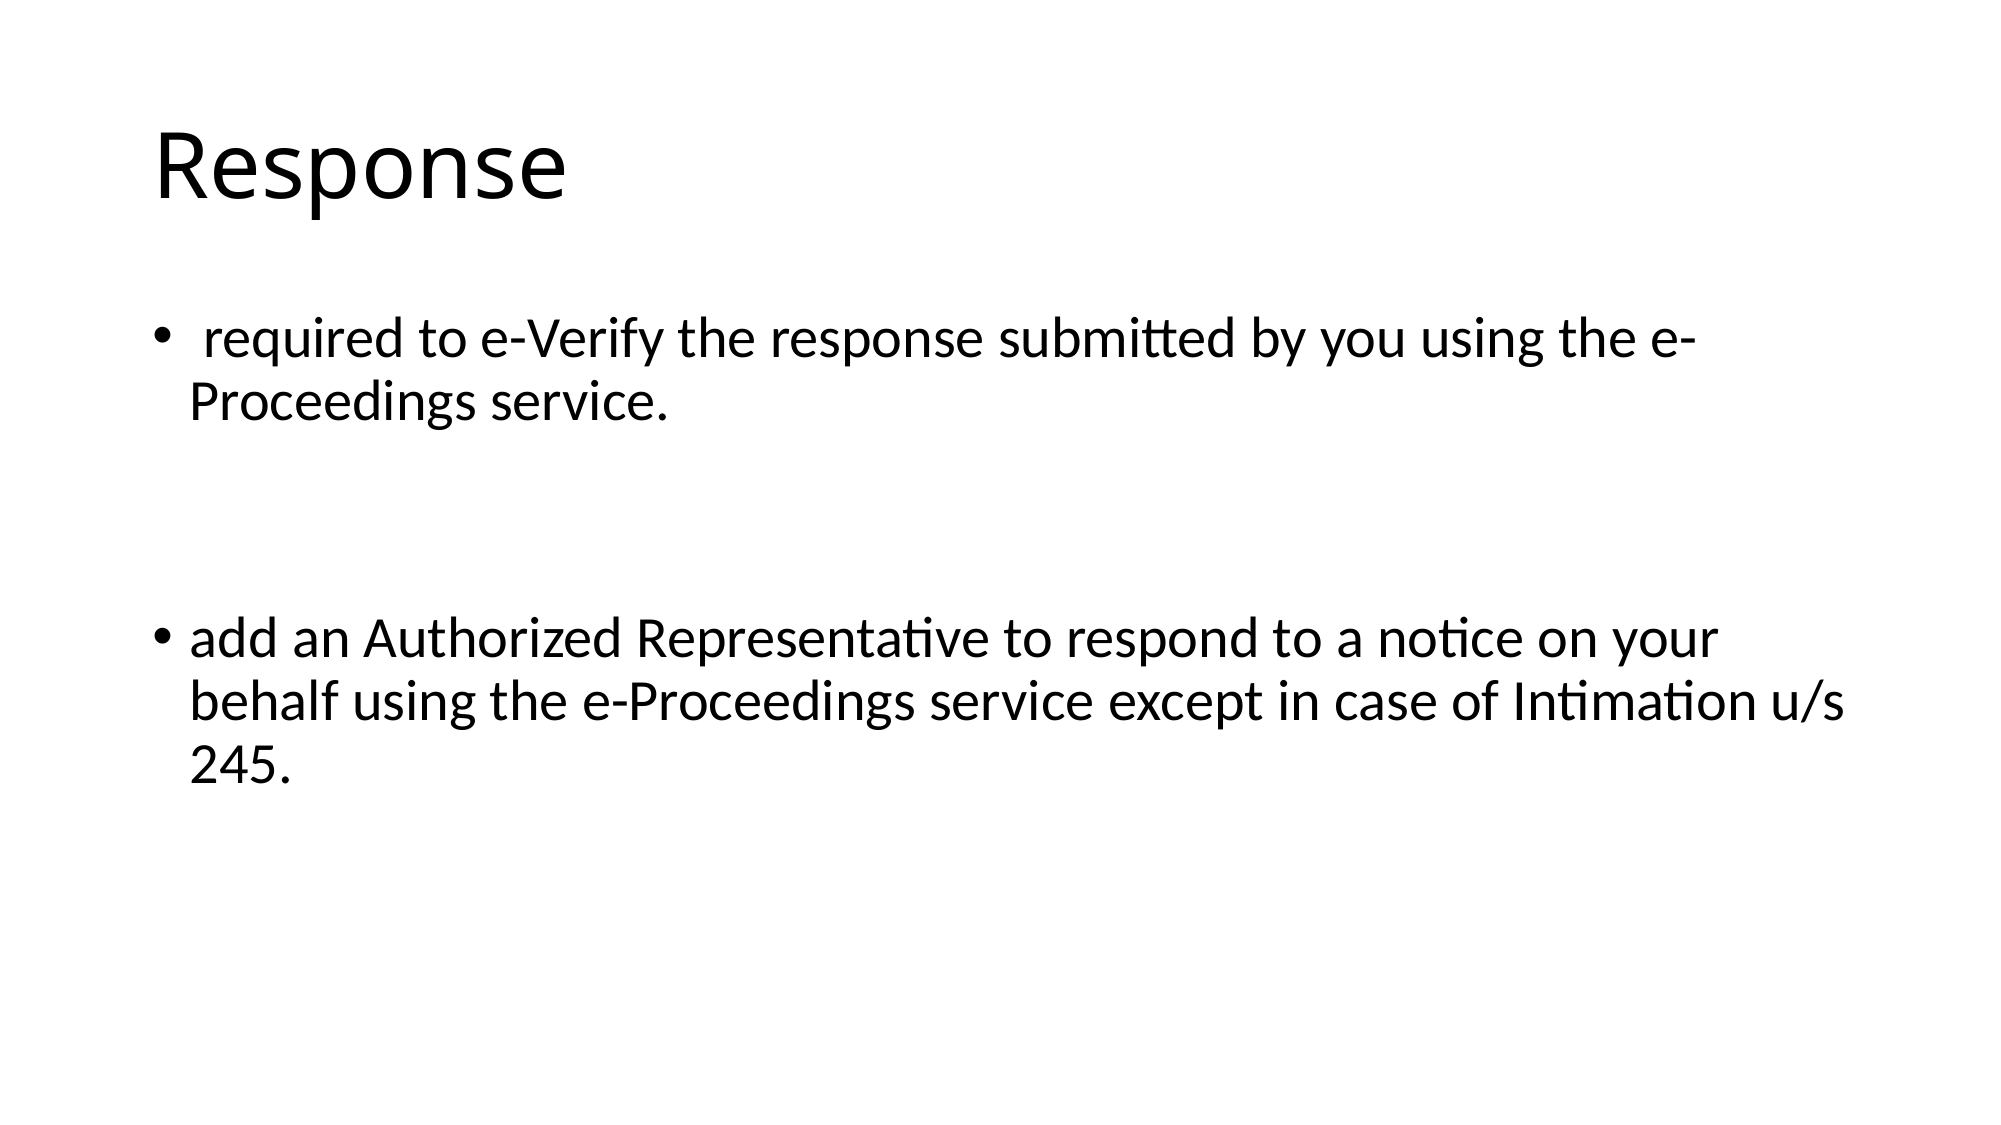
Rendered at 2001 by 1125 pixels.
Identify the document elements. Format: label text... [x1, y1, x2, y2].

list required to e-Verify the response submitted by you using the e-Proceedings service. add an Authorized Representative to respond to a notice on your behalf using the e-Proceedings service except in case of Intimation u/s 245. [137, 299, 1863, 1014]
title Response [137, 59, 1863, 278]
